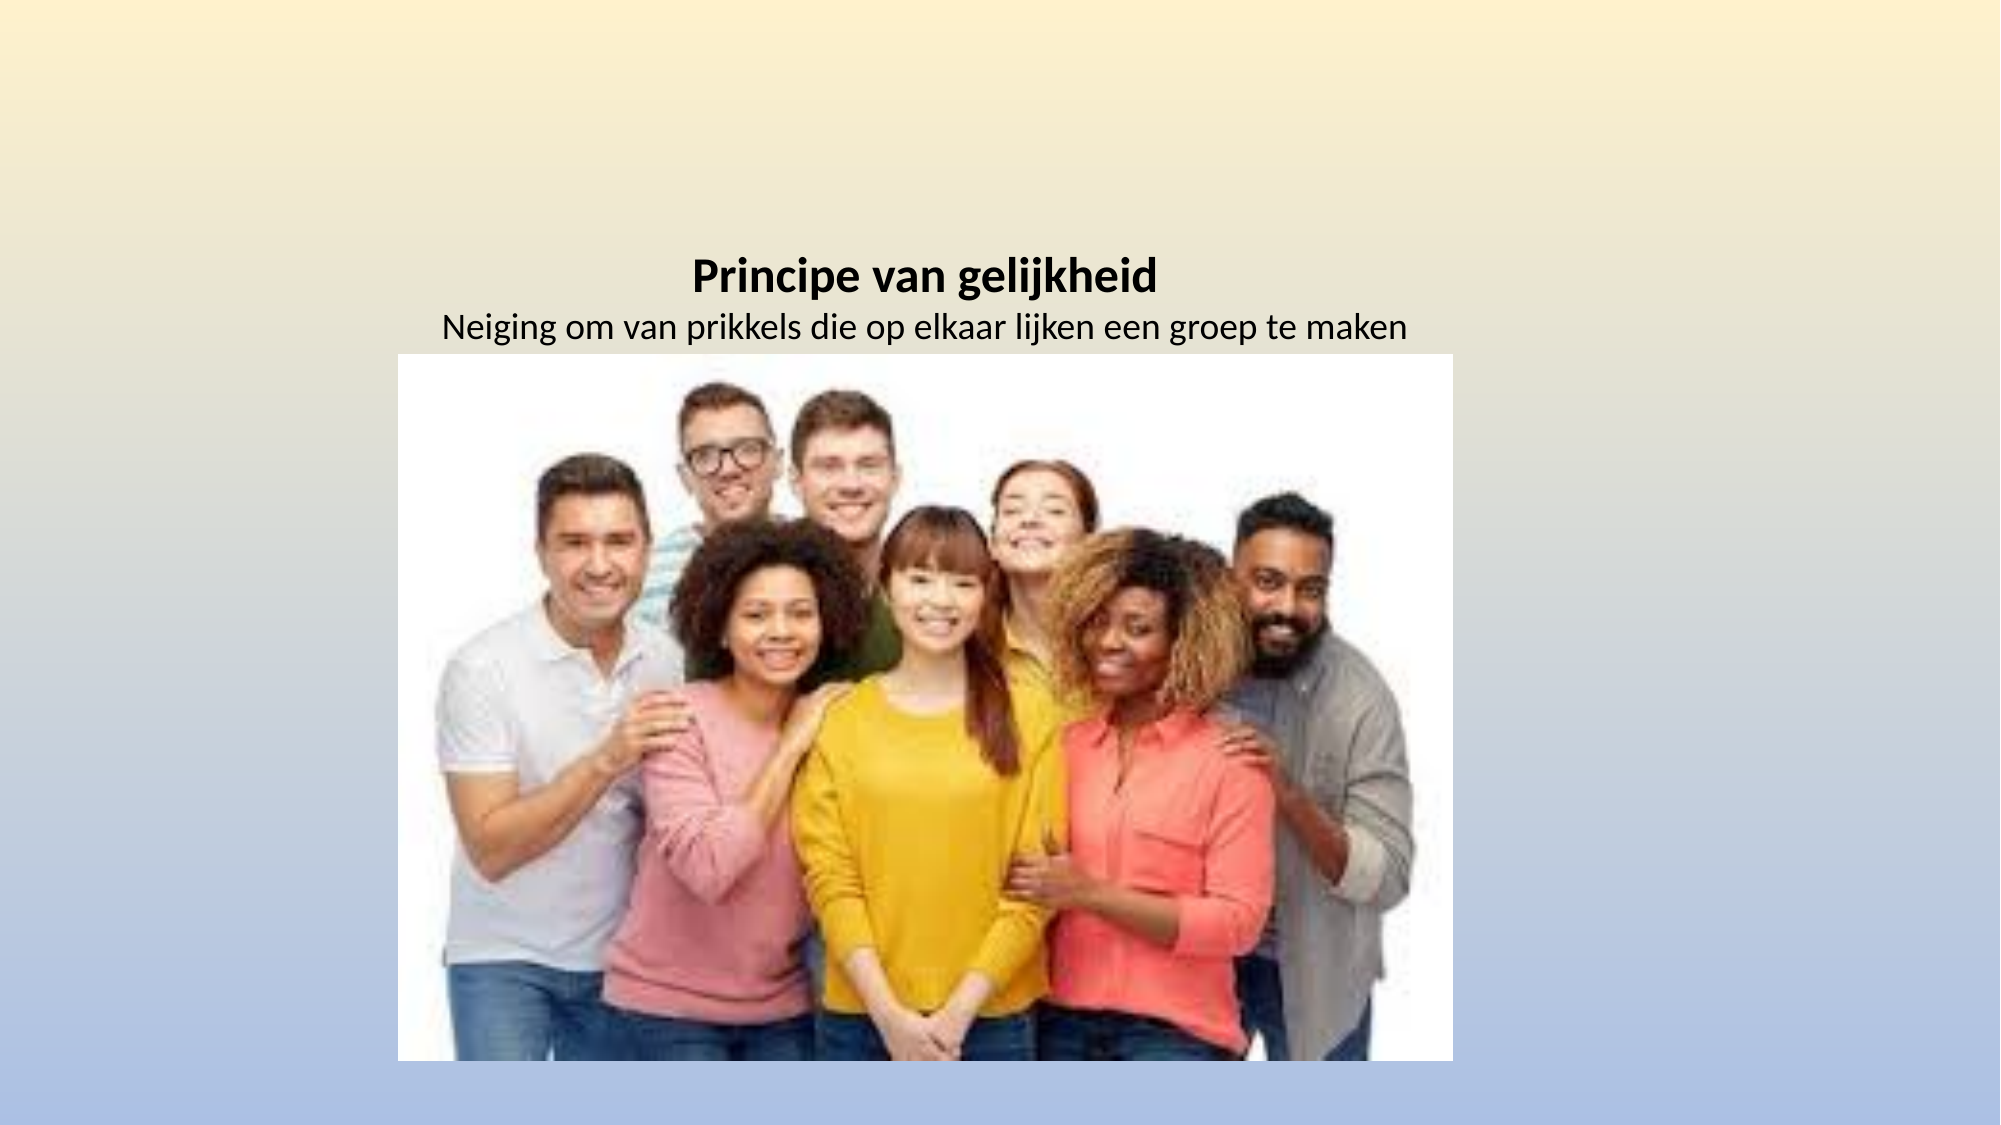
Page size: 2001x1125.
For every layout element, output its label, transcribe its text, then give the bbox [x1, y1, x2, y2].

text_box Principe van gelijkheid Neiging om van prikkels die op elkaar lijken een groep te maken [427, 234, 1425, 354]
picture [398, 354, 1453, 1061]
